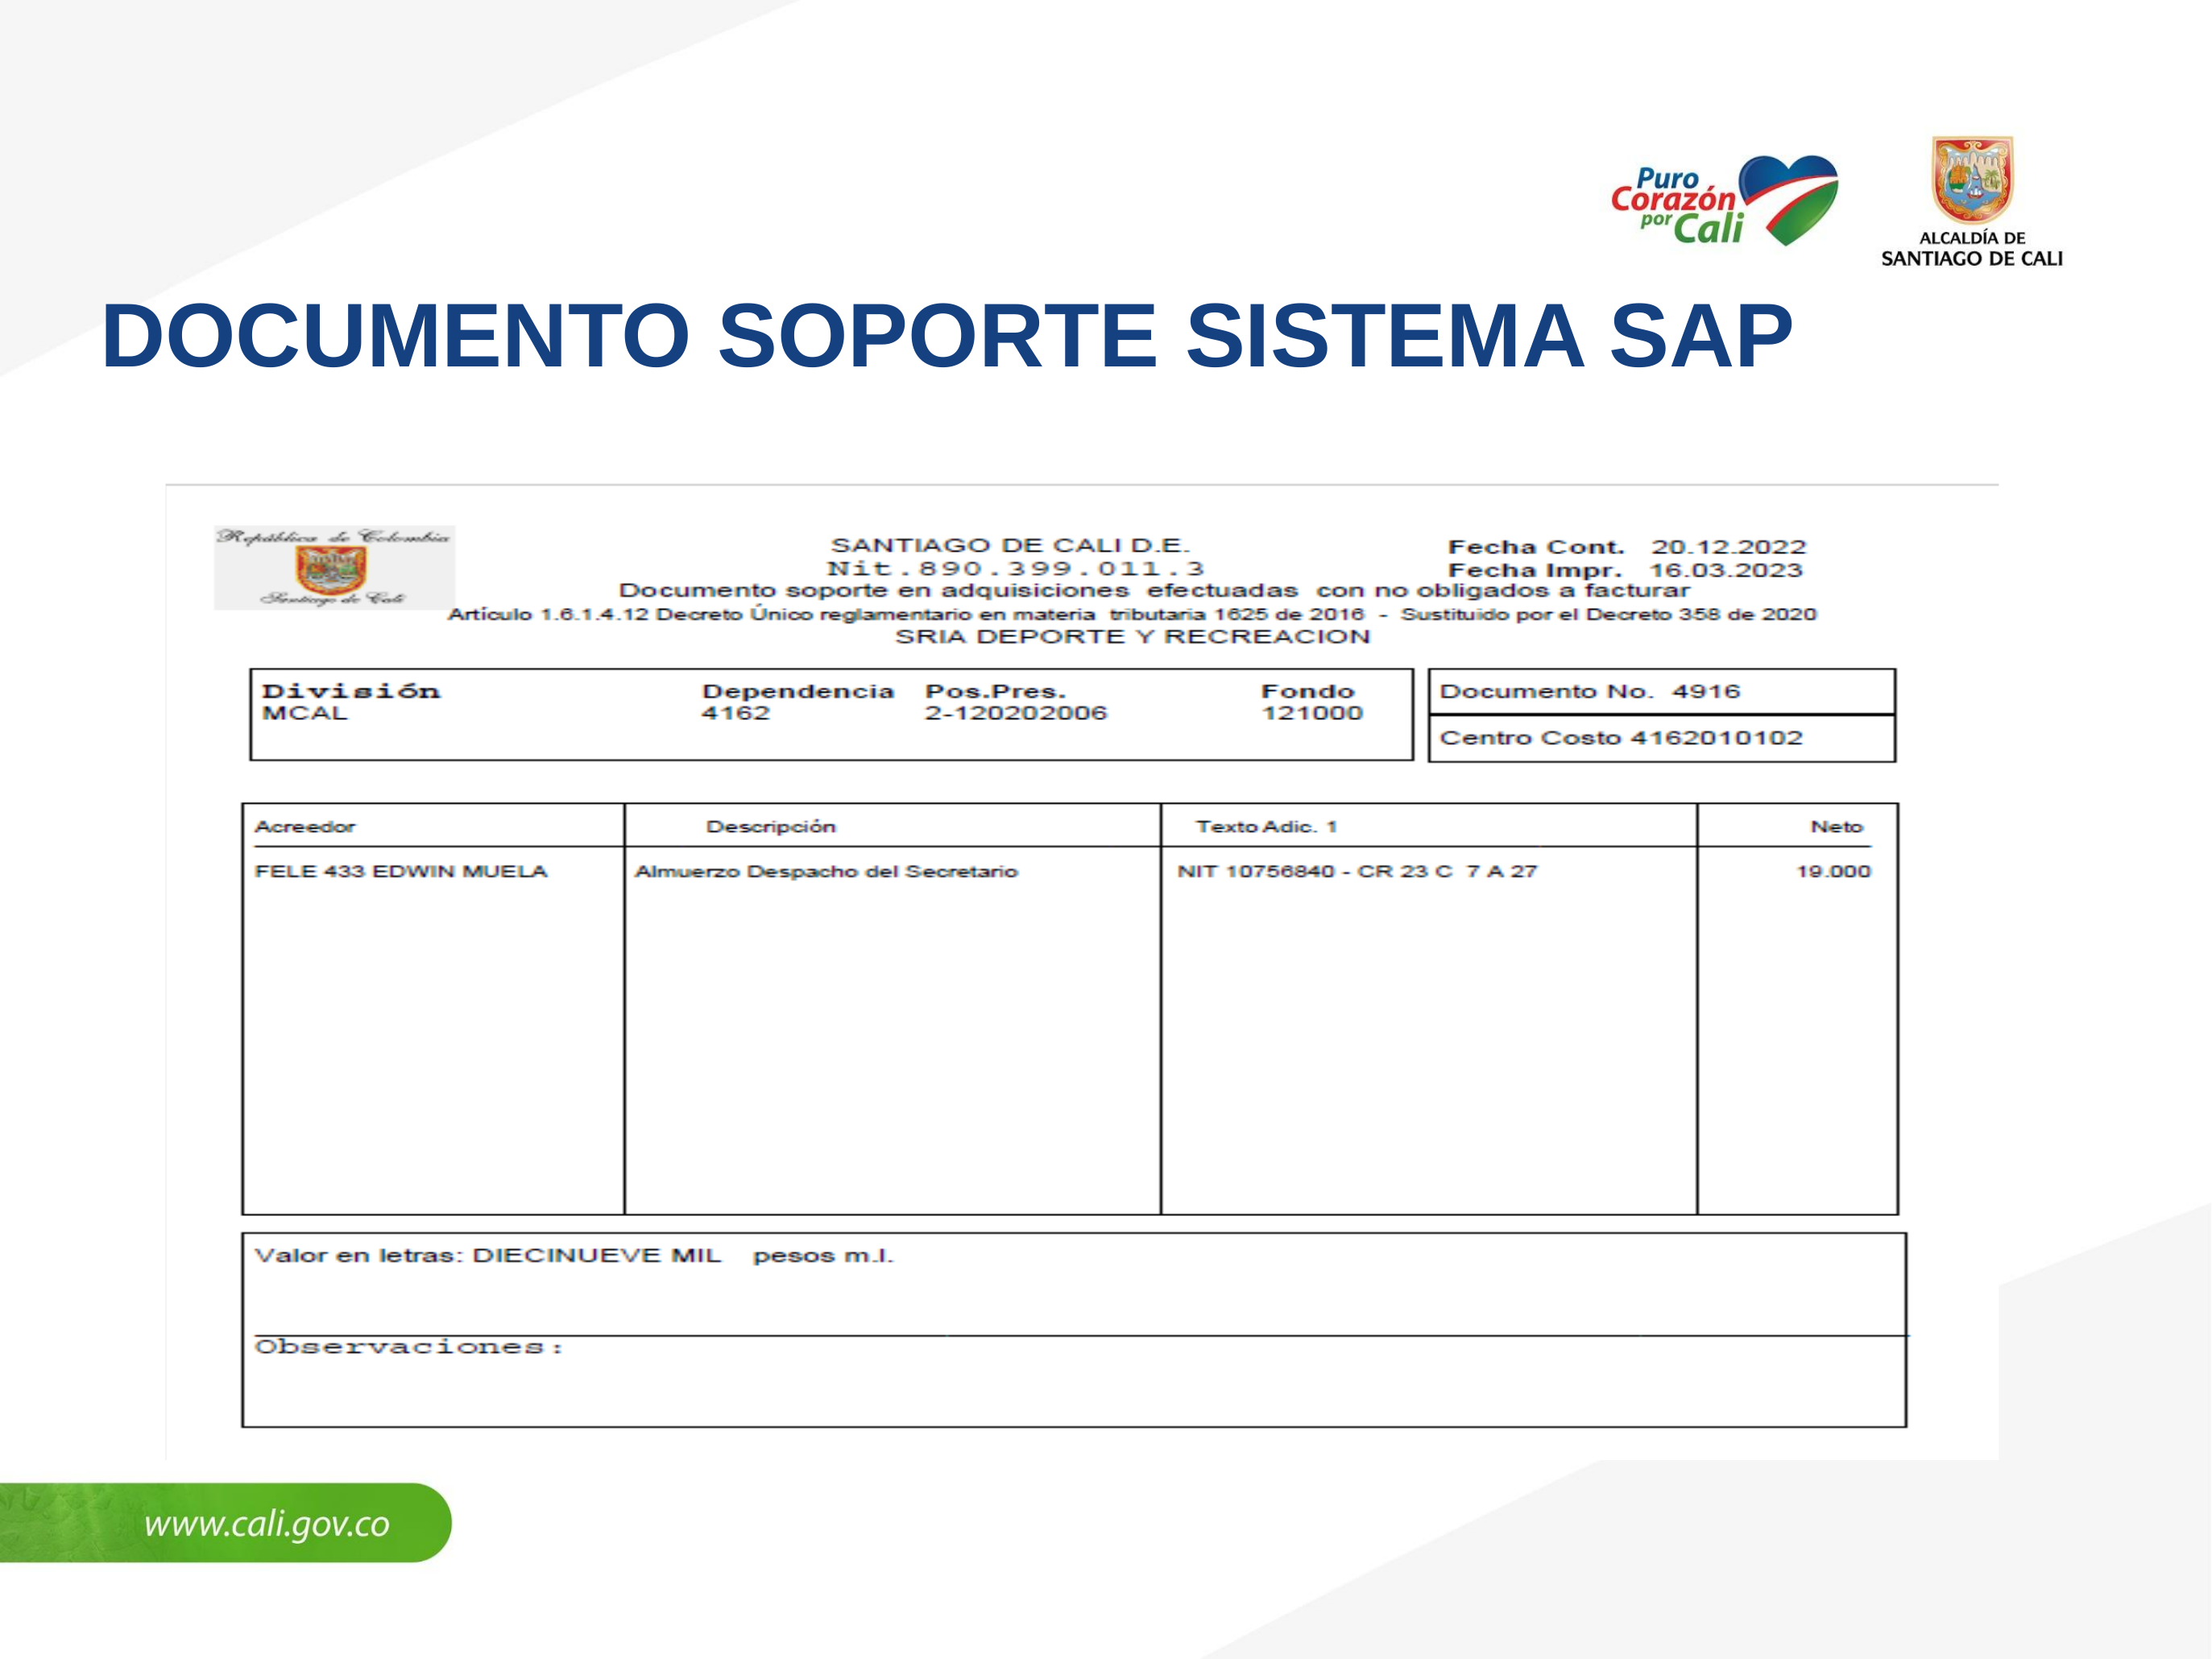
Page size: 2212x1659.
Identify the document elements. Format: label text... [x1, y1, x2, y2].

picture [0, 0, 2212, 1659]
title DOCUMENTO SOPORTE SISTEMA SAP [75, 251, 2136, 418]
